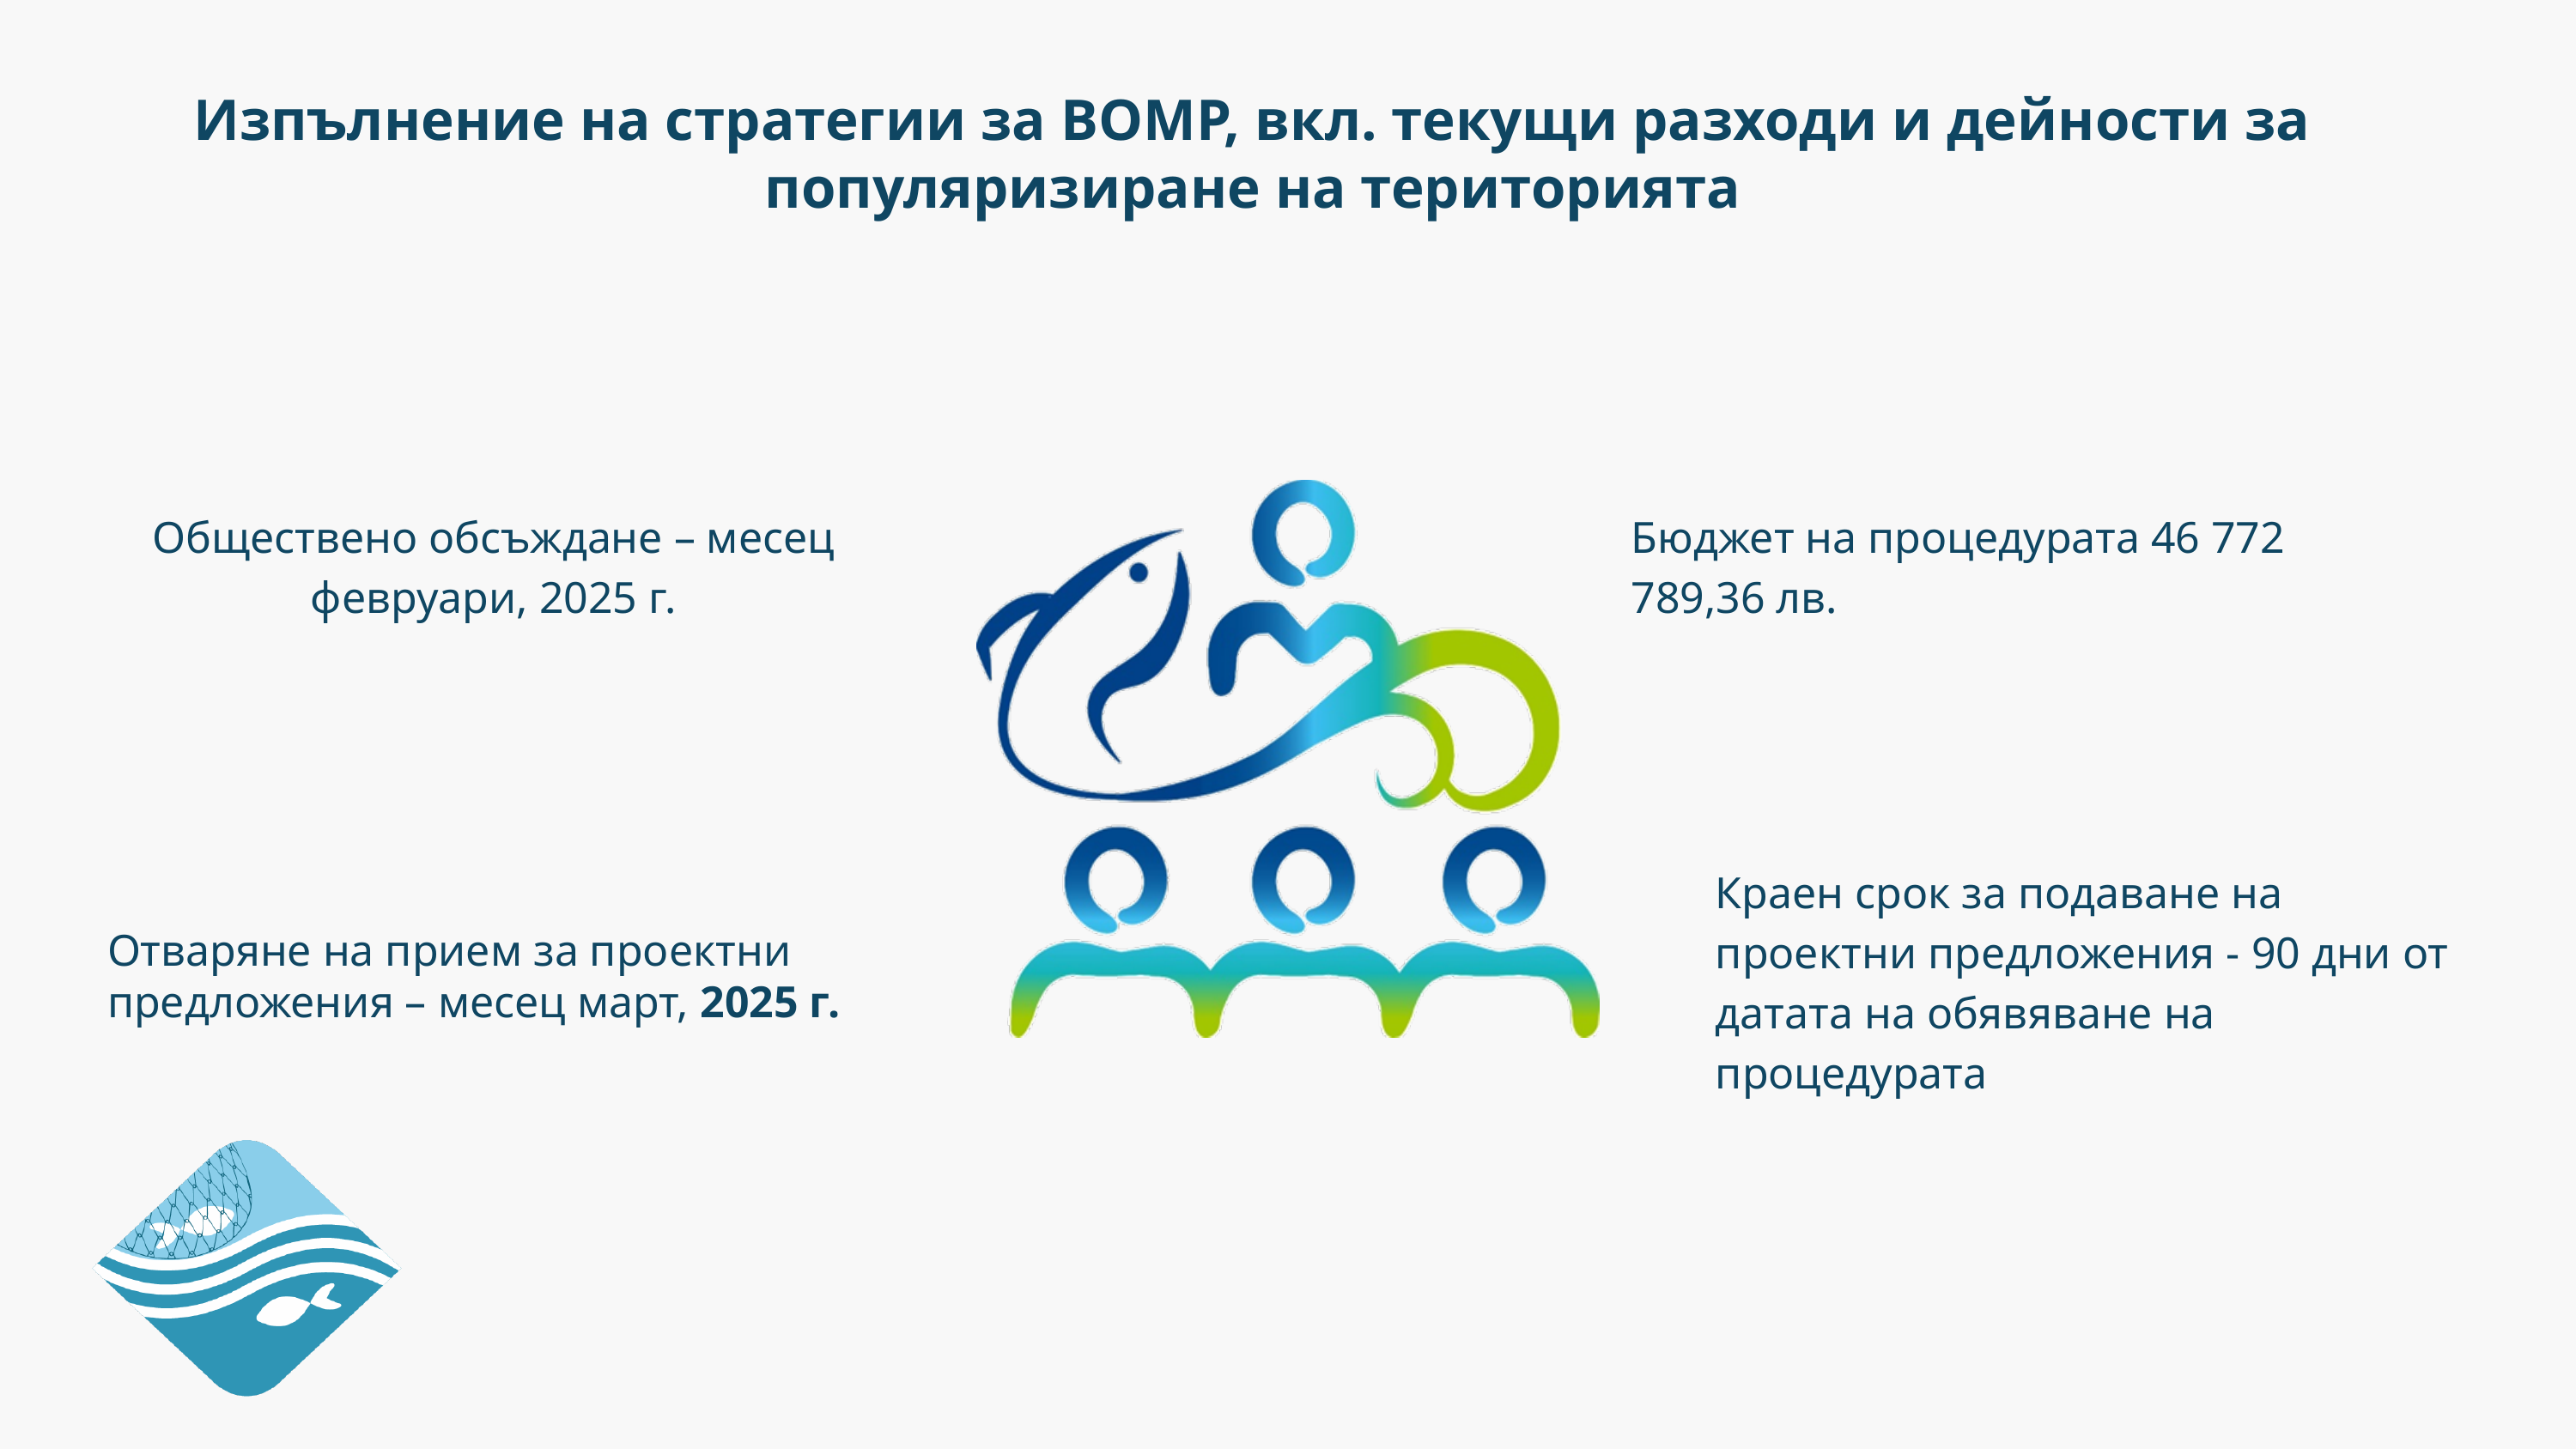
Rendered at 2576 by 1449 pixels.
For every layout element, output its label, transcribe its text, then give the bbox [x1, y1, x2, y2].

text_box Обществено обсъждане – месец февруари, 2025 г. [75, 501, 913, 622]
text_box Краен срок за подаване на проектни предложения - 90 дни от датата на обявяване на процедурата [1716, 857, 2470, 1098]
picture [91, 1139, 403, 1397]
text_box Бюджет на процедурата 46 772 789,36 лв. [1631, 501, 2415, 622]
text_box Изпълнение на стратегии за ВОМР, вкл. текущи разходи и дейности за популяризиране на територията [144, 84, 2361, 220]
text_box Отваряне на прием за проектни предложения – месец март, 2025 г. [106, 923, 945, 1027]
picture [976, 480, 1600, 1038]
